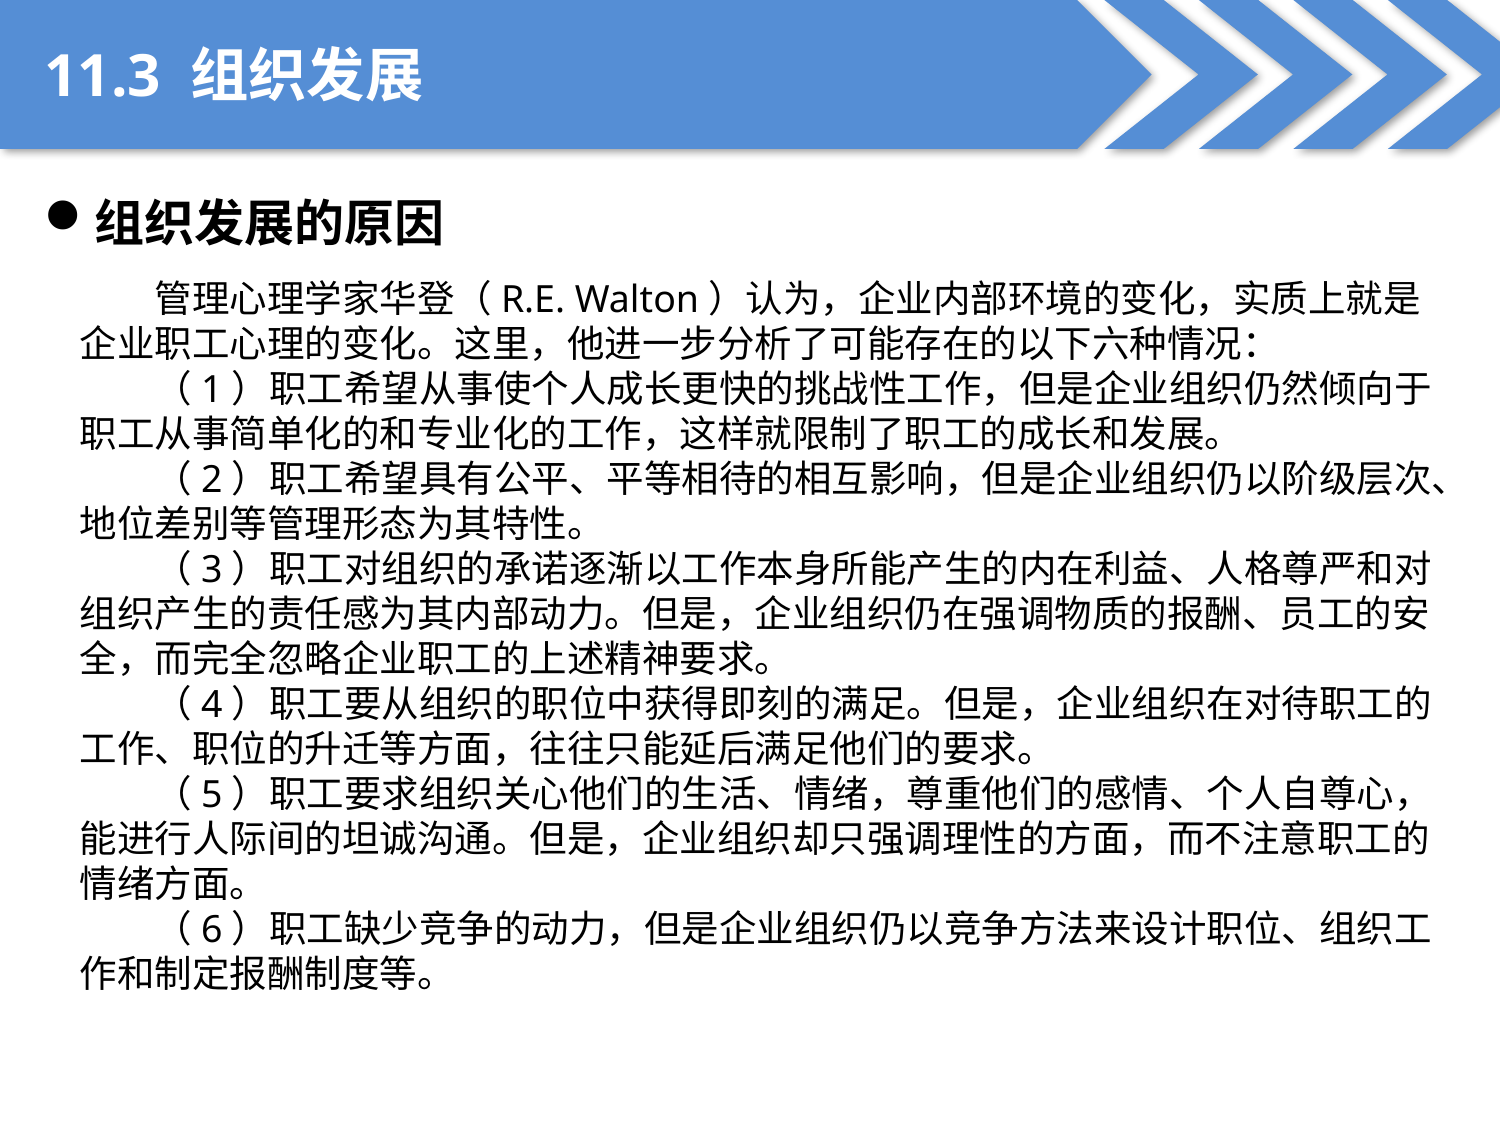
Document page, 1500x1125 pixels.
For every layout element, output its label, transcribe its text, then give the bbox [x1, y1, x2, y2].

text_box 11.3 组织发展 [29, 30, 439, 116]
text_box 组织发展的原因 [29, 184, 561, 260]
text_box 管理心理学家华登（R.E. Walton）认为，企业内部环境的变化，实质上就是企业职工心理的变化。这里，他进一步分析了可能存在的以下六种情况： （1）职工希望从事使个人成长更快的挑战性工作，但是企业组织仍然倾向于职工从事简单化的和专业化的工作，这样就限制了职工的成长和发展。 （2）职工希望具有公平、平等相待的相互影响，但是企业组织仍以阶级层次、地位差别等管理形态为其特性。 （3）职工对组织的承诺逐渐以工作本身所能产生的内在利益、人格尊严和对组织产生的责任感为其内部动力。但是，企业组织仍在强调物质的报酬、员工的安全，而完全忽略企业职工的上述精神要求。 （4）职工要从组织的职位中获得即刻的满足。但是，企业组织在对待职工的工作、职位的升迁等方面，往往只能延后满足他们的要求。 （5）职工要求组织关心他们的生活、情绪，尊重他们的感情、个人自尊心，能进行人际间的坦诚沟通。但是，企业组织却只强调理性的方面，而不注意职工的情绪方面。 （6）职工缺少竞争的动力，但是企业组织仍以竞争方法来设计职位、组织工作和制定报酬制度等。 [64, 267, 1447, 1002]
